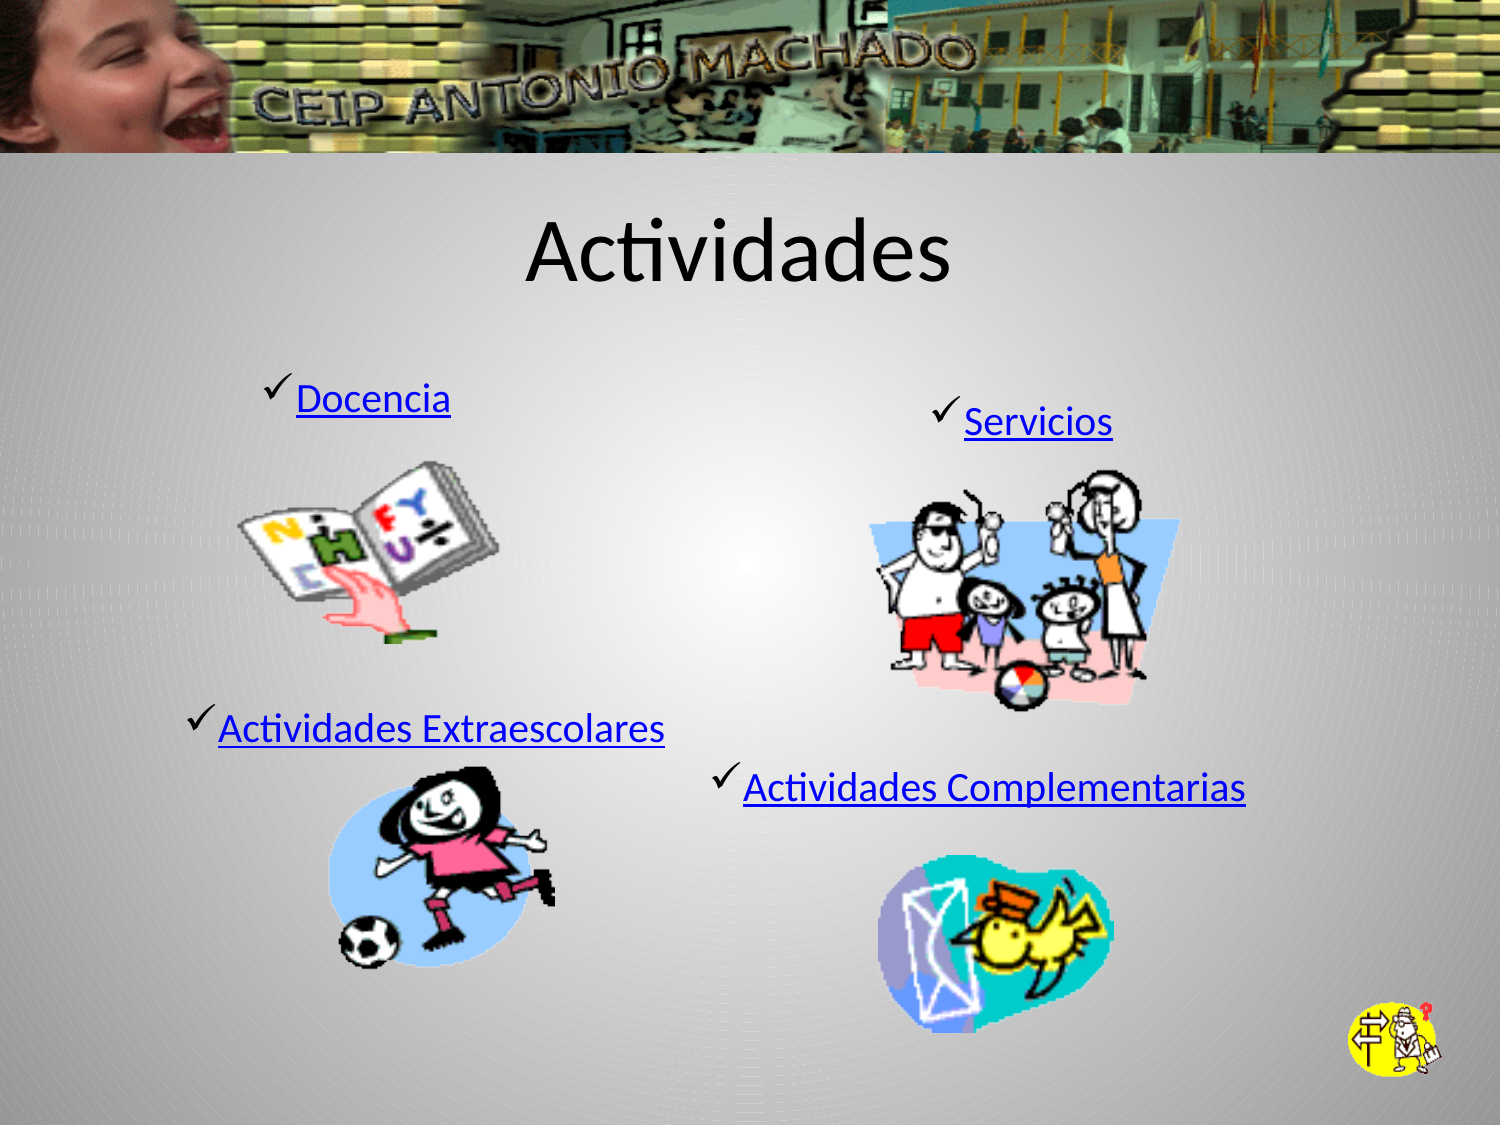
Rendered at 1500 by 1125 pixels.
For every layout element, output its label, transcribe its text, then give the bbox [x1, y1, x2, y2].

picture [866, 468, 1184, 716]
picture [304, 749, 555, 990]
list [0, 0, 1500, 153]
text_box Docencia [245, 363, 467, 429]
picture [234, 456, 505, 644]
picture [1347, 995, 1442, 1079]
picture [878, 855, 1114, 1034]
text_box Servicios [913, 386, 1184, 468]
title Actividades [491, 164, 986, 269]
list Actividades Extraescolares Actividades Complementarias [93, 269, 1337, 1067]
